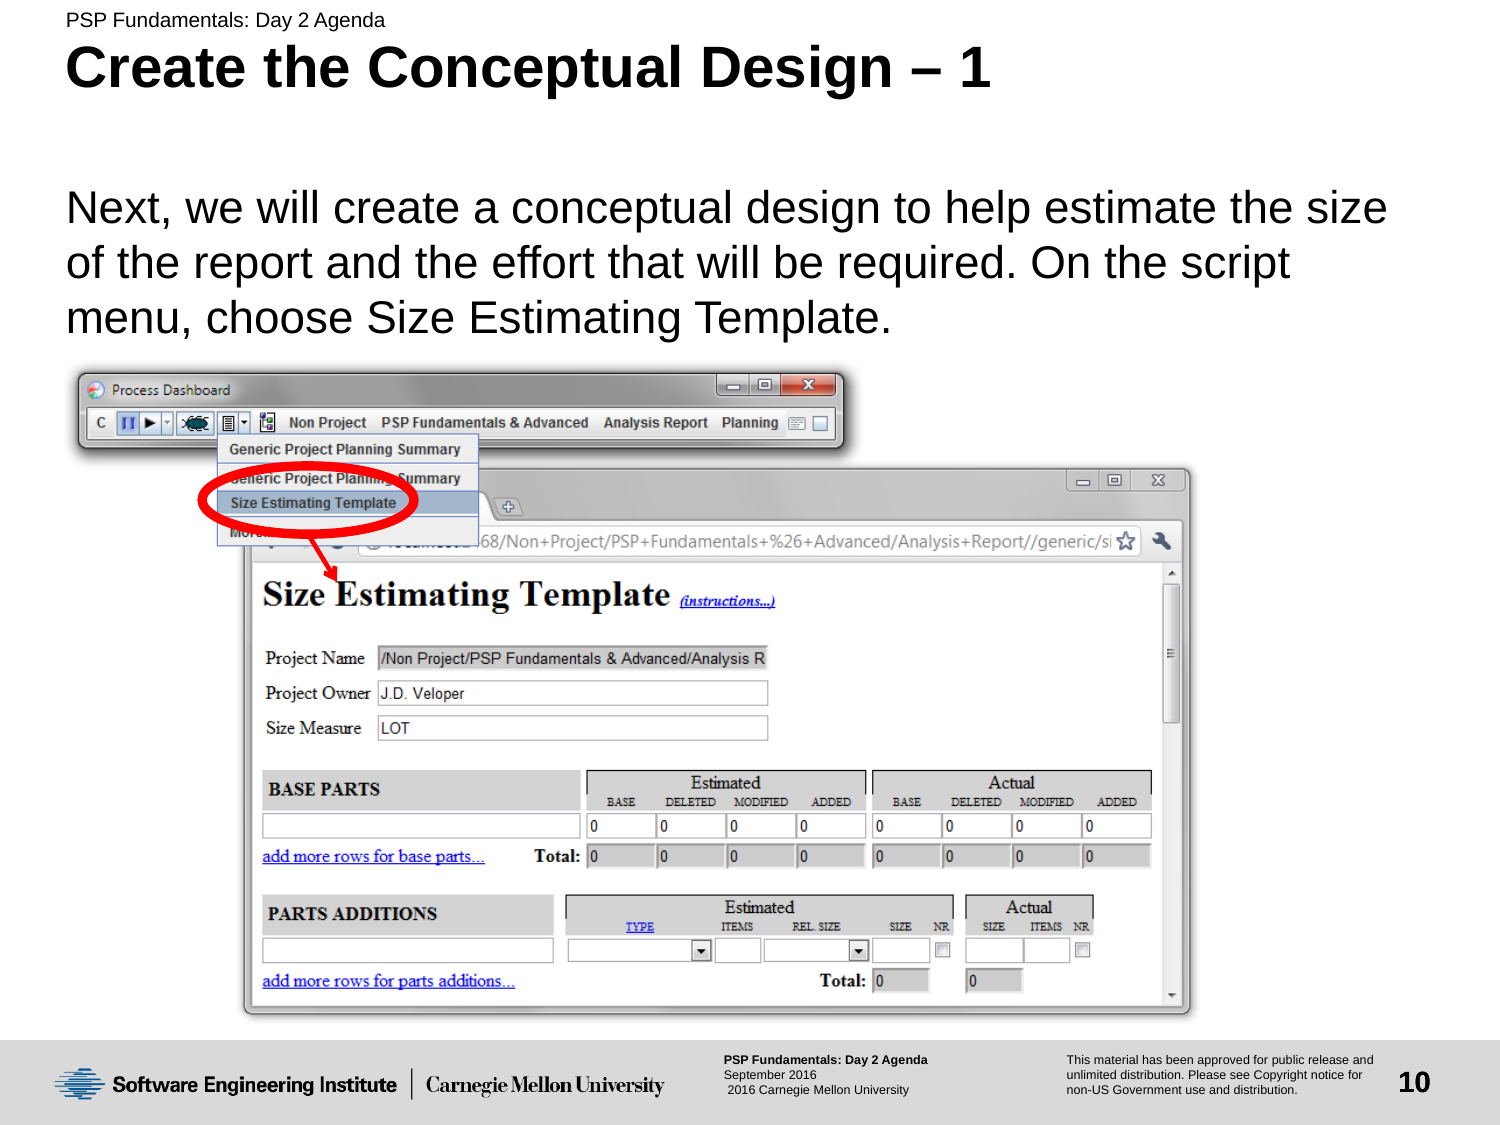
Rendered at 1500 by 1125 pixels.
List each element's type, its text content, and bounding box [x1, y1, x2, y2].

title Create the Conceptual Design – 1 [65, 37, 1430, 148]
list Next, we will create a conceptual design to help estimate the size of the report and the effort that will be required. On the script menu, choose Size Estimating Template. [65, 177, 1431, 1000]
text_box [307, 534, 337, 582]
picture [63, 359, 1201, 1025]
picture [46, 1061, 673, 1104]
